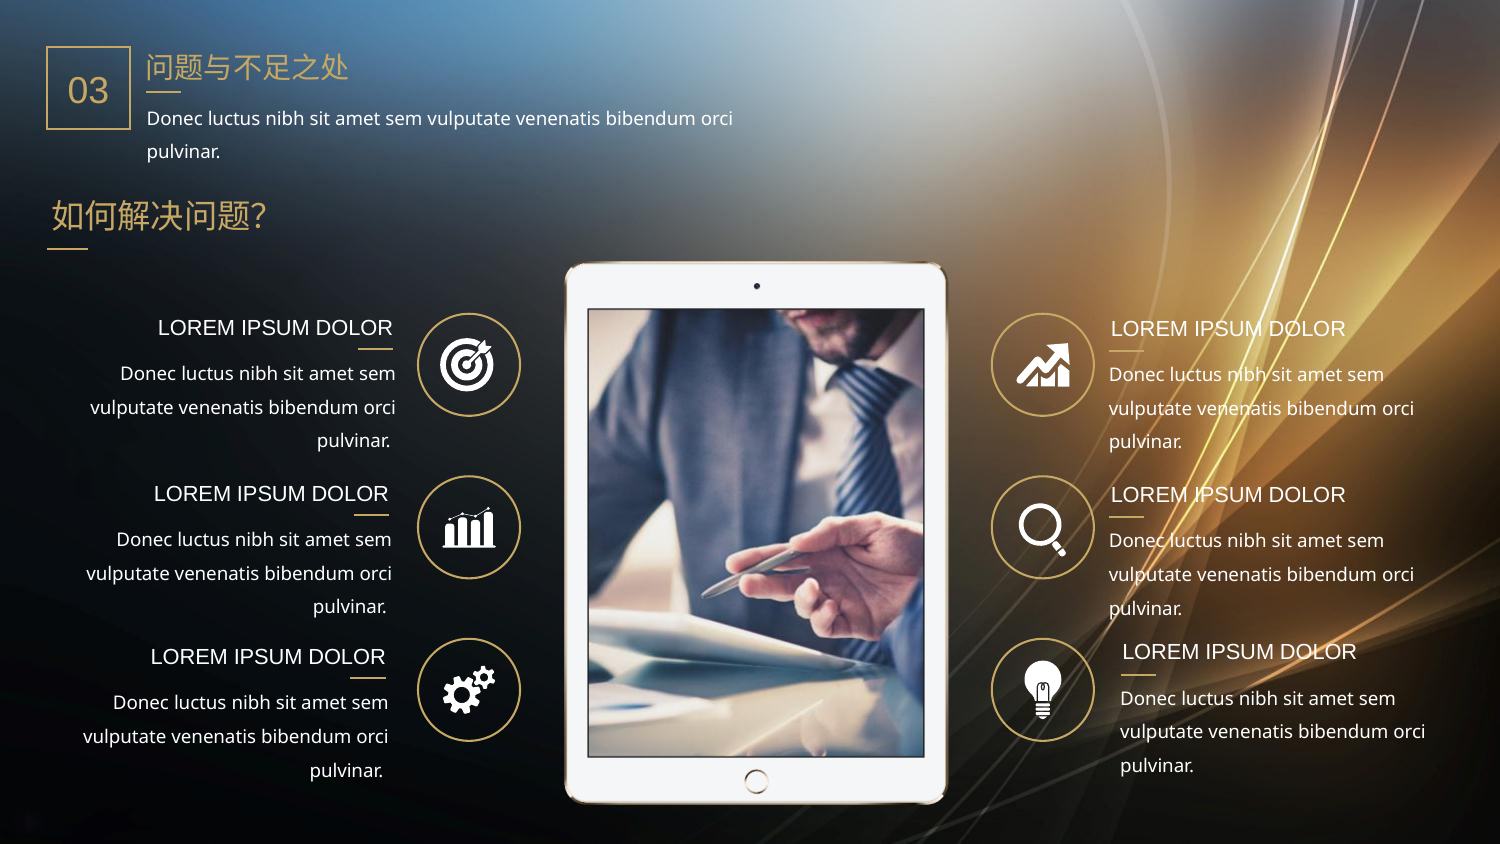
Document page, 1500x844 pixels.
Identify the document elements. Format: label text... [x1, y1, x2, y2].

text_box LOREM IPSUM DOLOR [142, 305, 409, 347]
text_box 问题与不足之处 [130, 41, 366, 92]
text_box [1016, 500, 1067, 557]
text_box Donec luctus nibh sit amet sem vulputate venenatis bibendum orci pulvinar. [1105, 667, 1478, 784]
text_box Donec luctus nibh sit amet sem vulputate venenatis bibendum orci pulvinar. [1093, 510, 1466, 626]
text_box LOREM IPSUM DOLOR [1107, 630, 1373, 672]
text_box [416, 475, 522, 580]
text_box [442, 506, 496, 548]
text_box 03 [46, 46, 131, 130]
text_box Donec luctus nibh sit amet sem vulputate venenatis bibendum orci pulvinar. [1093, 344, 1466, 461]
text_box LOREM IPSUM DOLOR [1096, 306, 1362, 348]
text_box LOREM IPSUM DOLOR [1096, 472, 1362, 514]
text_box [1016, 343, 1070, 387]
text_box LOREM IPSUM DOLOR [138, 471, 405, 513]
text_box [440, 338, 494, 392]
text_box Donec luctus nibh sit amet sem vulputate venenatis bibendum orci pulvinar. [31, 672, 404, 789]
picture [0, 0, 1500, 844]
text_box [416, 637, 522, 742]
text_box 如何解决问题？ [36, 187, 299, 243]
text_box Donec luctus nibh sit amet sem vulputate venenatis bibendum orci pulvinar. [38, 343, 411, 459]
text_box [990, 312, 1093, 417]
text_box [990, 475, 1093, 580]
text_box [416, 312, 522, 417]
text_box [1024, 660, 1062, 719]
text_box [990, 637, 1095, 742]
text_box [442, 665, 496, 714]
text_box Donec luctus nibh sit amet sem vulputate venenatis bibendum orci pulvinar. [34, 509, 407, 626]
text_box Donec luctus nibh sit amet sem vulputate venenatis bibendum orci pulvinar. [131, 87, 756, 171]
text_box LOREM IPSUM DOLOR [135, 634, 401, 676]
